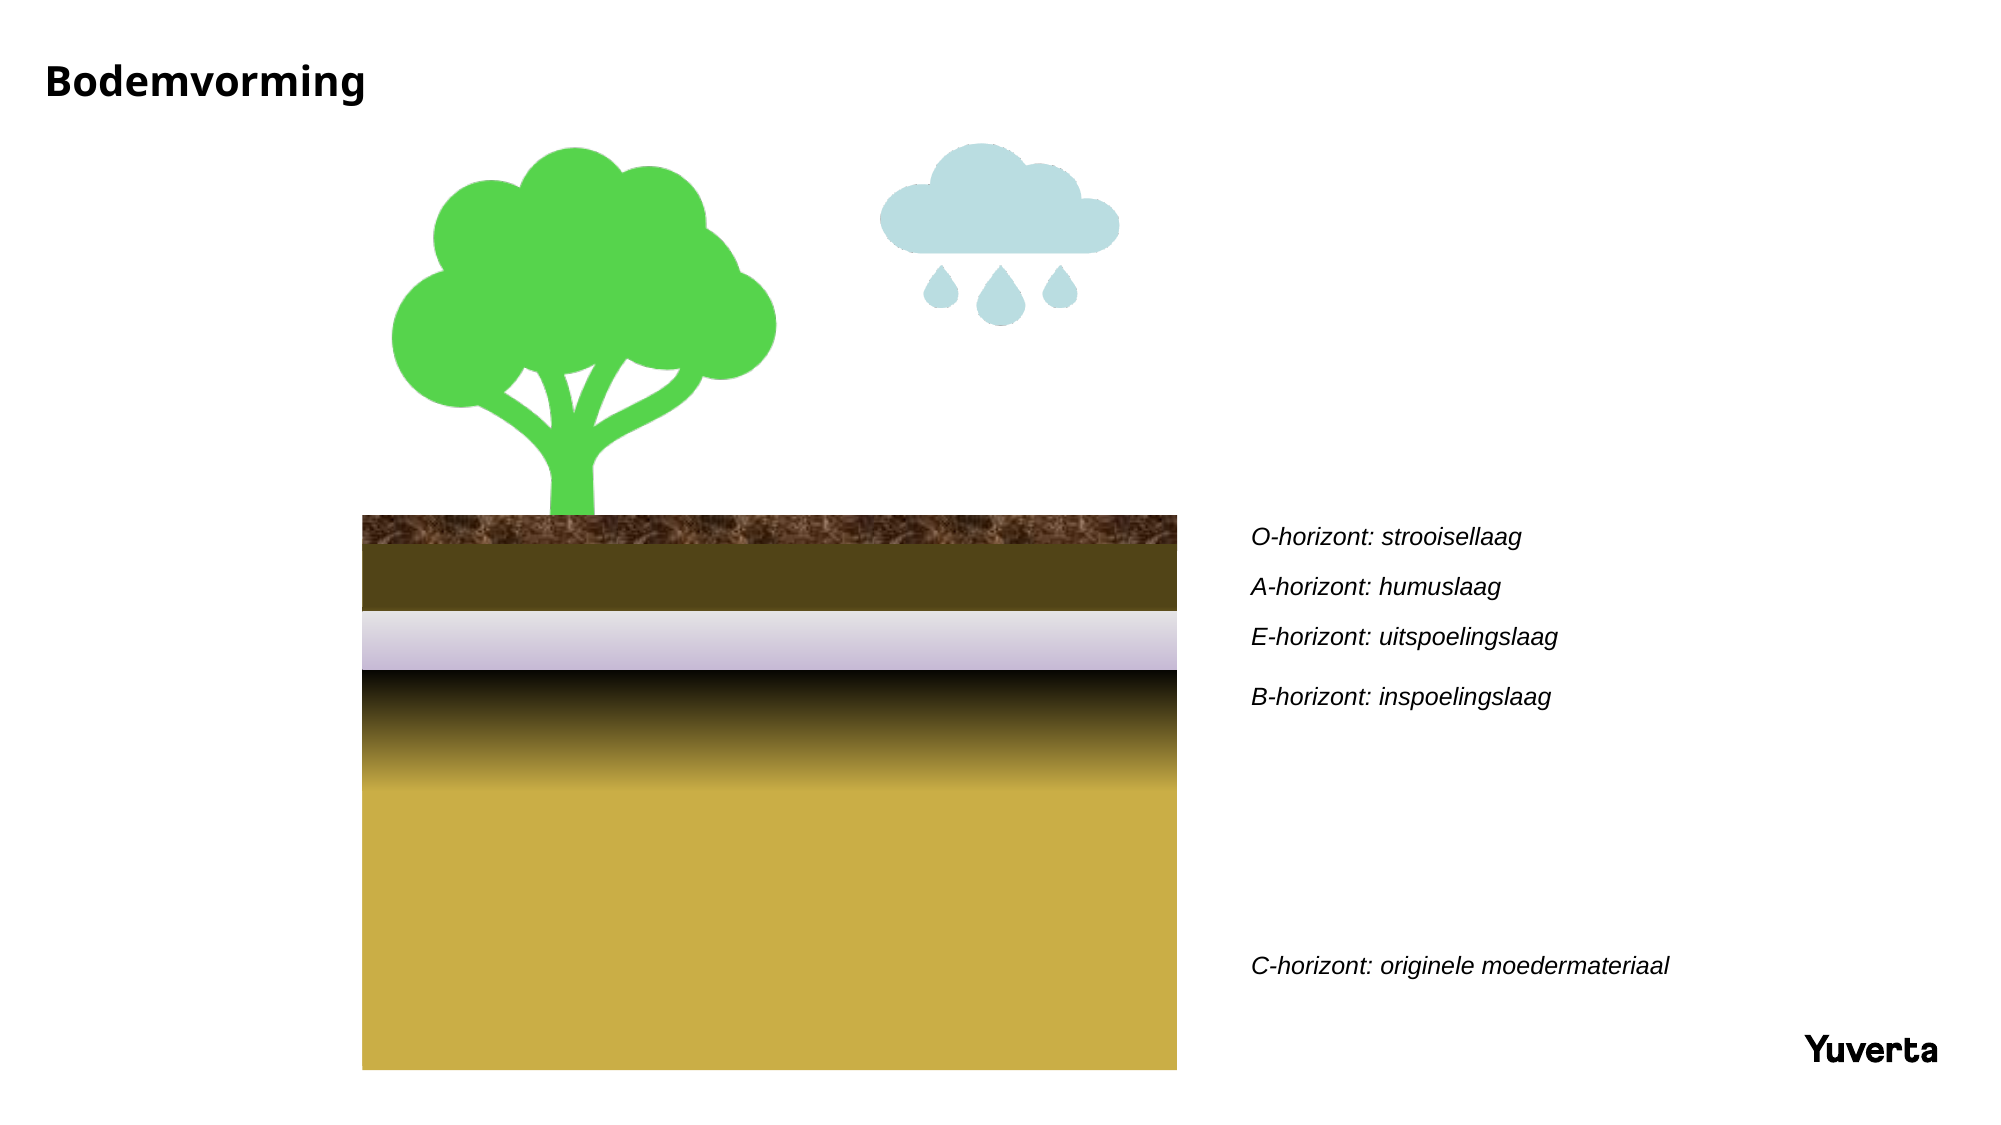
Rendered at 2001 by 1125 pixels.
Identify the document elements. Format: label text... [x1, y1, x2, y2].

text_box O-horizont: strooisellaag A-horizont: humuslaag E-horizont: uitspoelingslaag B-horizont: inspoelingslaag C-horizont: originele moedermateriaal [1236, 512, 1733, 987]
text_box [361, 610, 1178, 670]
text_box [361, 670, 1178, 1067]
text_box [361, 1067, 1178, 1071]
picture [832, 95, 1168, 373]
text_box [806, 514, 1178, 544]
text_box Bodemvorming [44, 54, 1638, 126]
text_box [361, 544, 1178, 610]
picture [362, 120, 806, 565]
